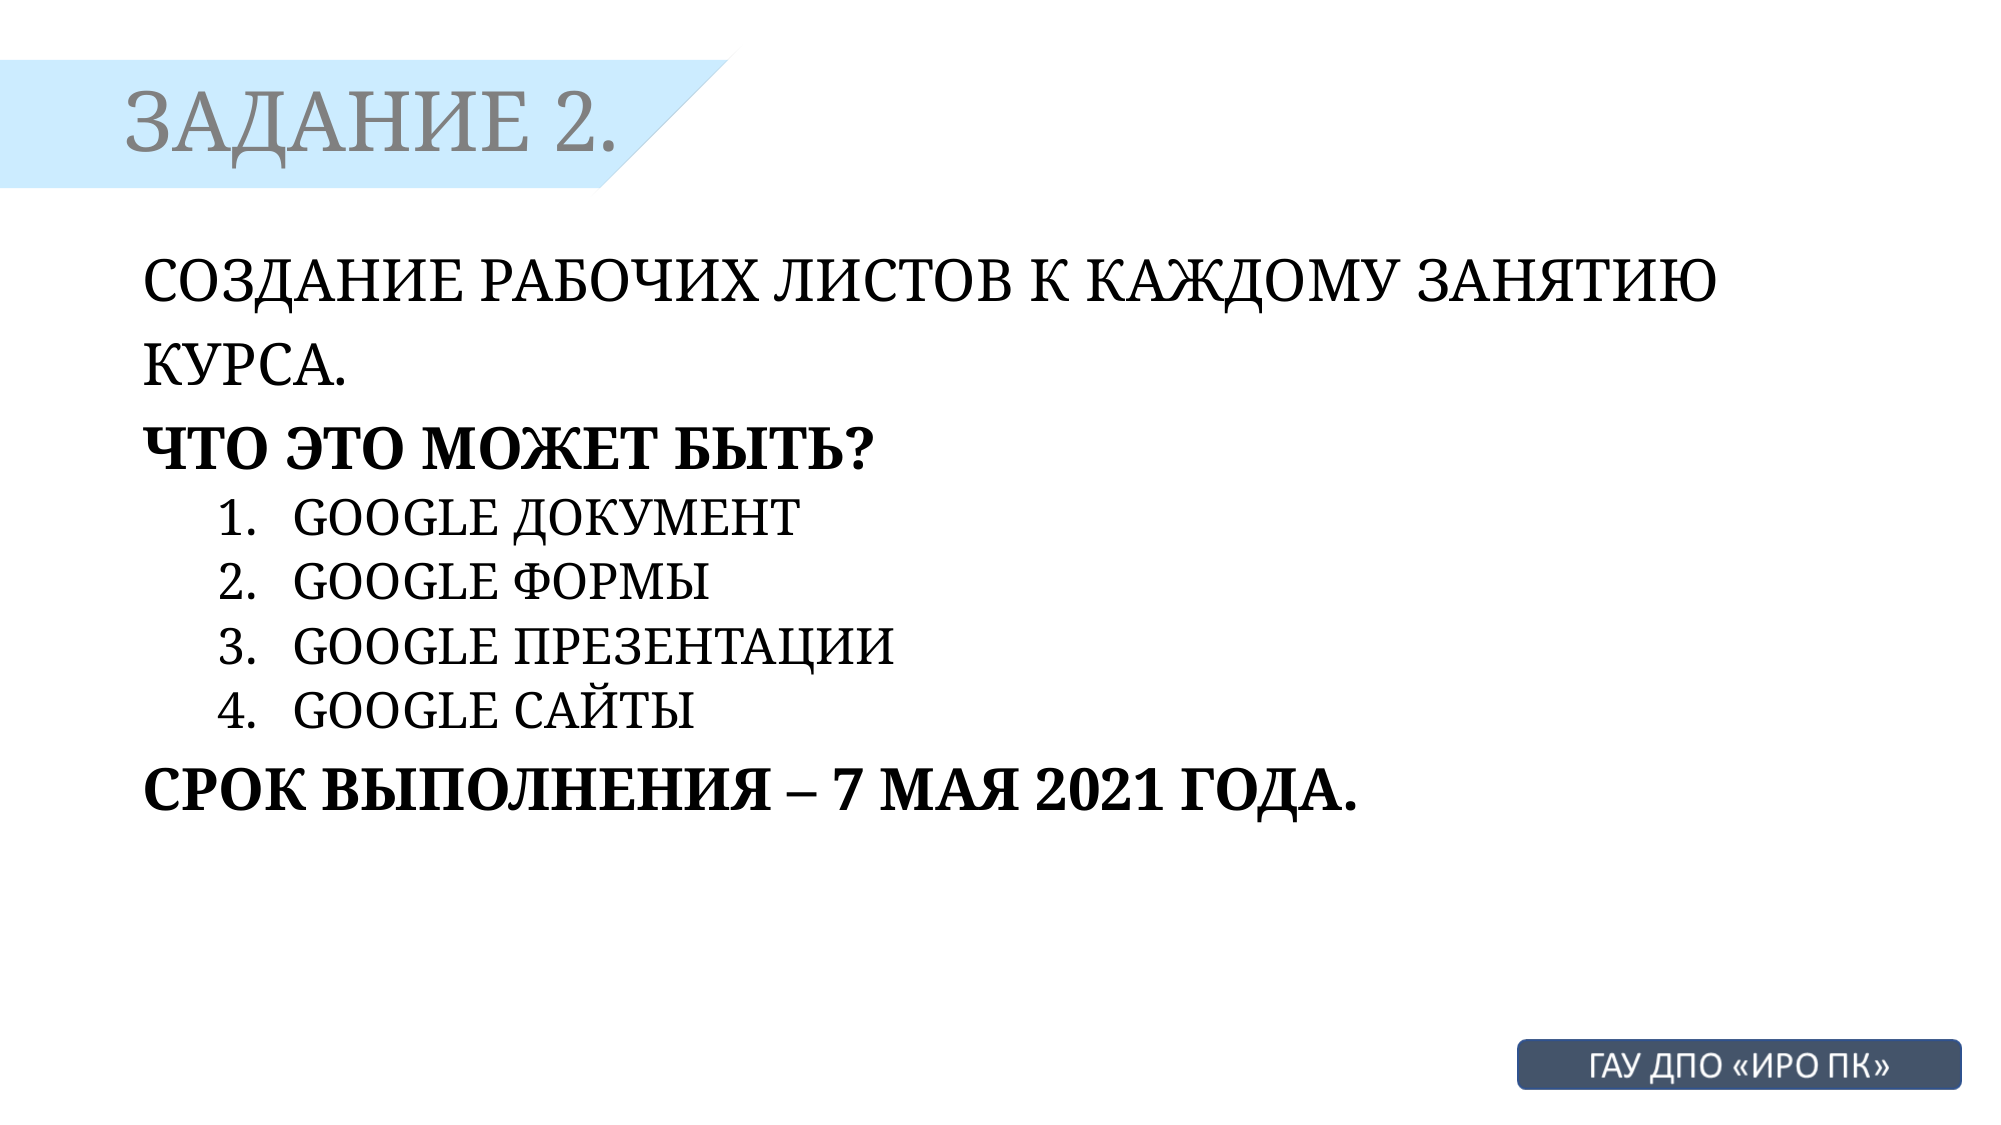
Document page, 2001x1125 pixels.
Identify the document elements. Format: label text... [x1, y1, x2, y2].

list СОЗДАНИЕ РАБОЧИХ ЛИСТОВ К КАЖДОМУ ЗАНЯТИЮ КУРСА. ЧТО ЭТО МОЖЕТ БЫТЬ? GOOGLE ДОКУМЕНТ GOOGLE ФОРМЫ GOOGLE ПРЕЗЕНТАЦИИ GOOGLE САЙТЫ СРОК ВЫПОЛНЕНИЯ – 7 МАЯ 2021 ГОДА. [127, 244, 1965, 958]
picture [590, 44, 744, 198]
title ЗАДАНИЕ 2. [0, 59, 590, 189]
picture [1517, 1029, 1962, 1111]
